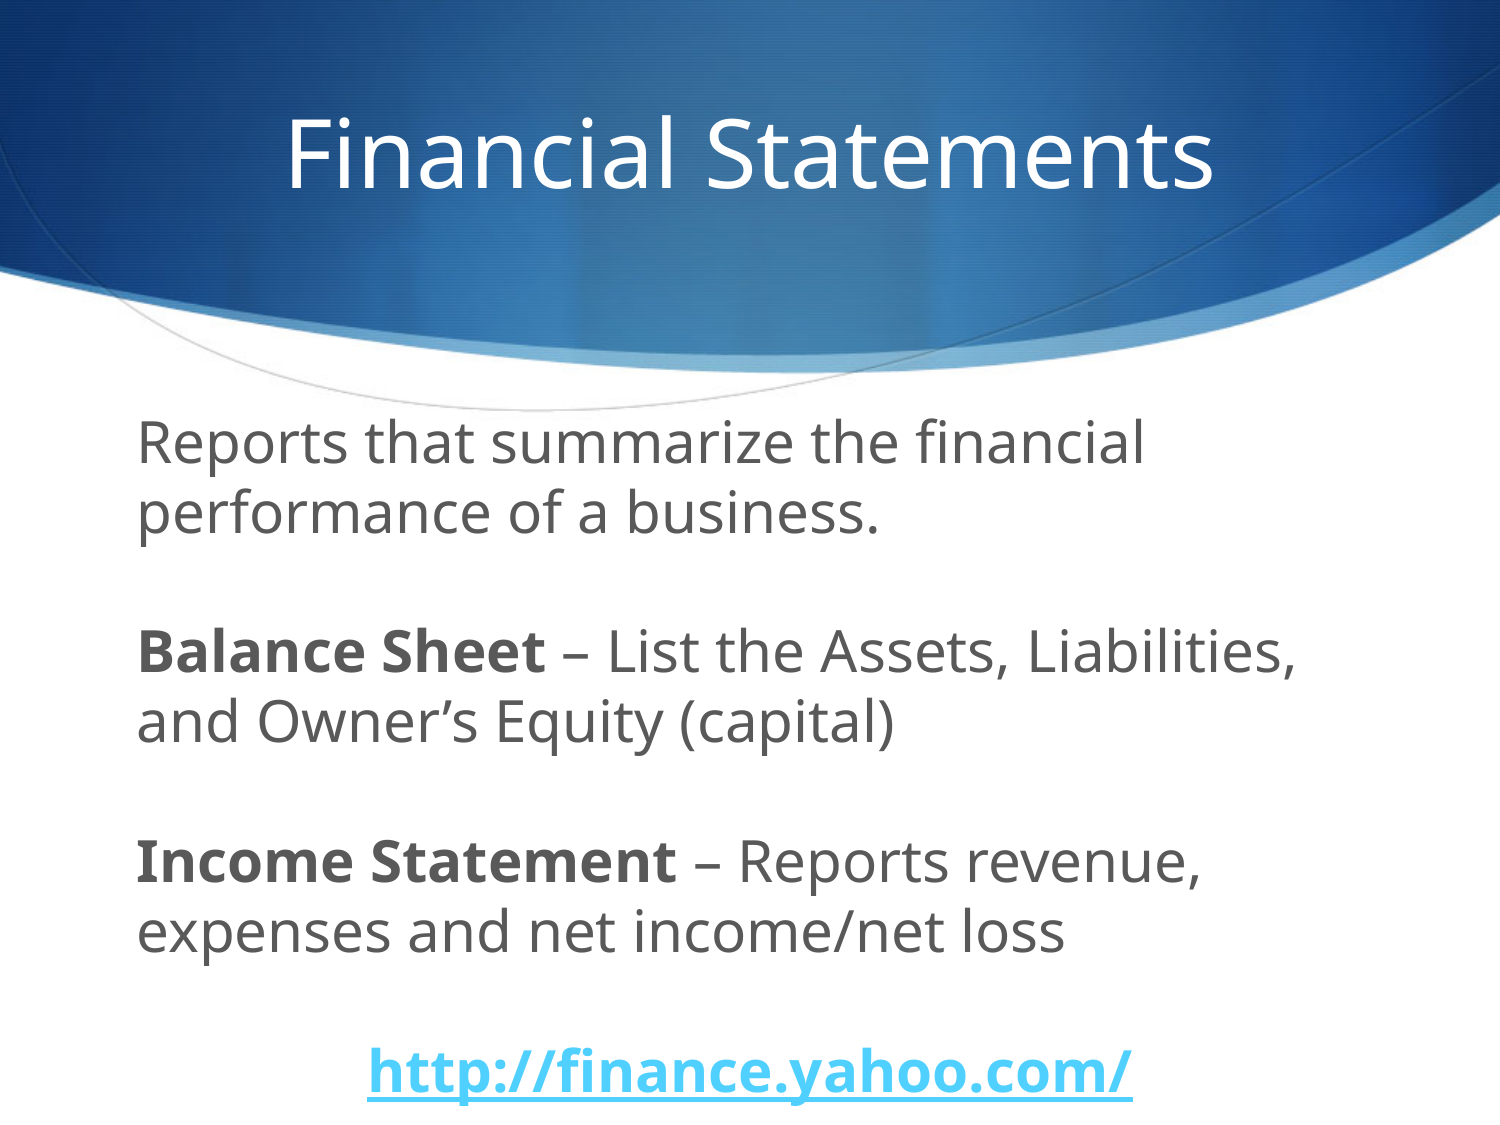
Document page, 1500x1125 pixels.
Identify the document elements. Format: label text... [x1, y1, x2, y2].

picture [0, 0, 1500, 1125]
title Financial Statements [75, 56, 1425, 245]
list Reports that summarize the financial performance of a business. Balance Sheet – List the Assets, Liabilities, and Owner’s Equity (capital) Income Statement – Reports revenue, expenses and net income/net loss http://finance.yahoo.com/ [121, 397, 1379, 1103]
